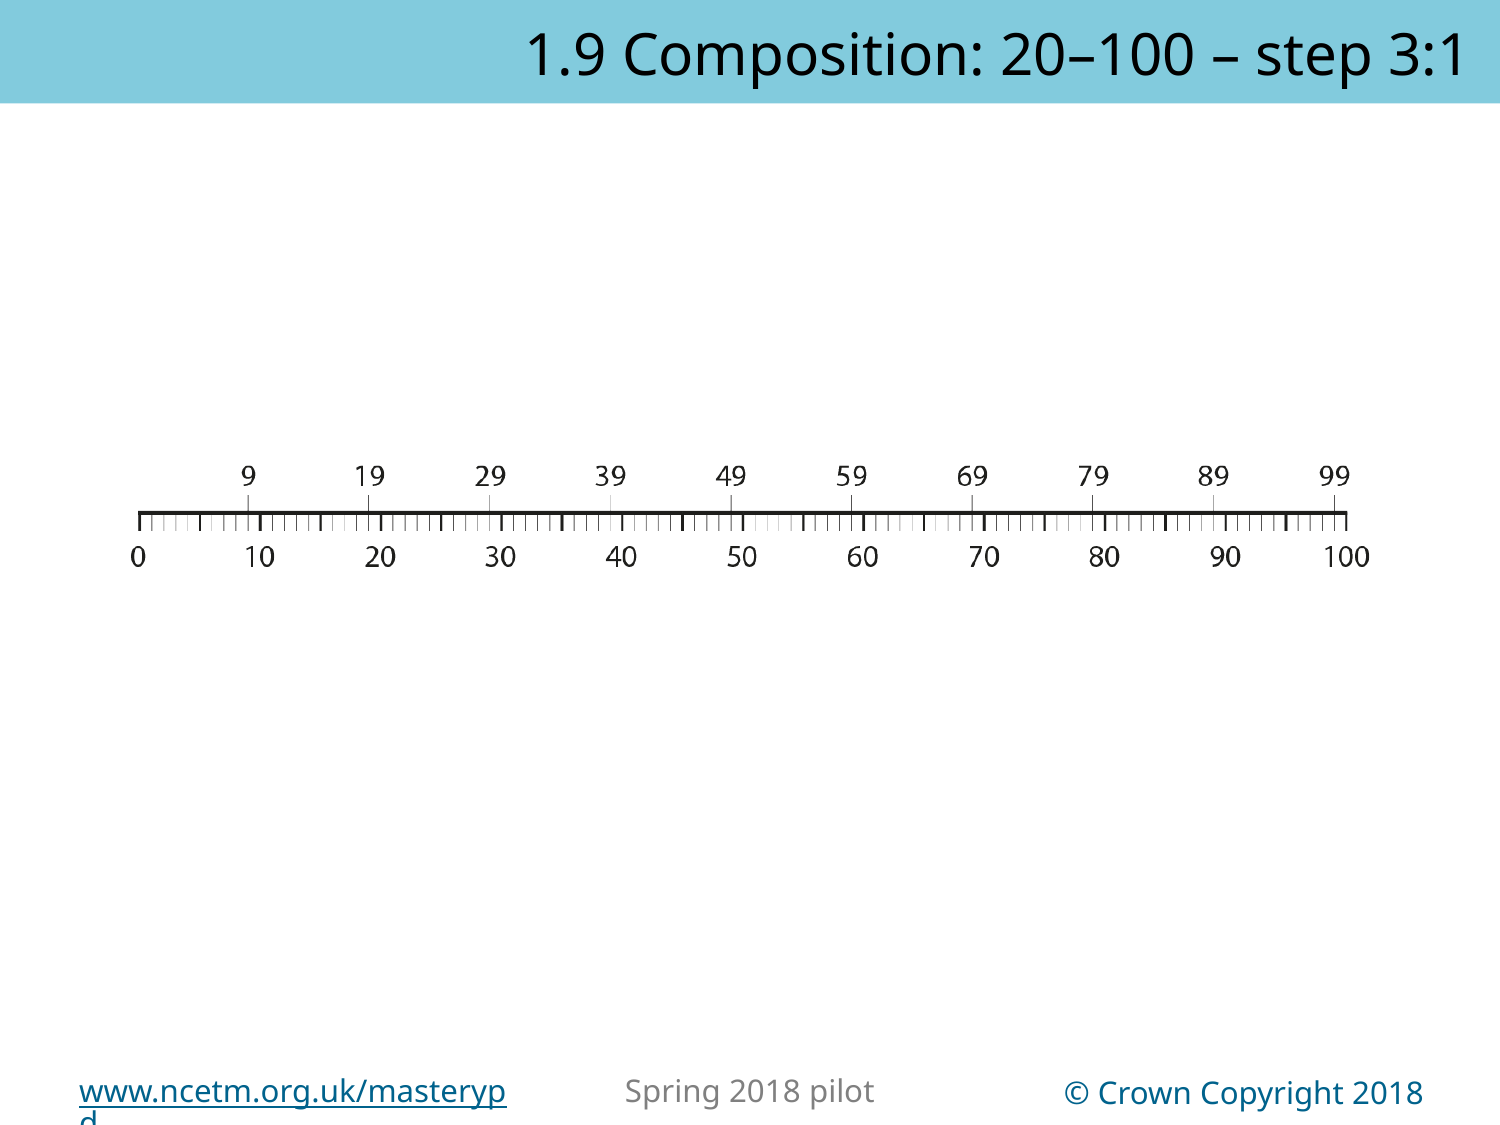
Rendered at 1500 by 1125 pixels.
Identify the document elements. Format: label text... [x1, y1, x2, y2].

list 1.9 Composition: 20–100 – step 3:1 [0, 0, 1500, 104]
picture [130, 459, 1370, 574]
